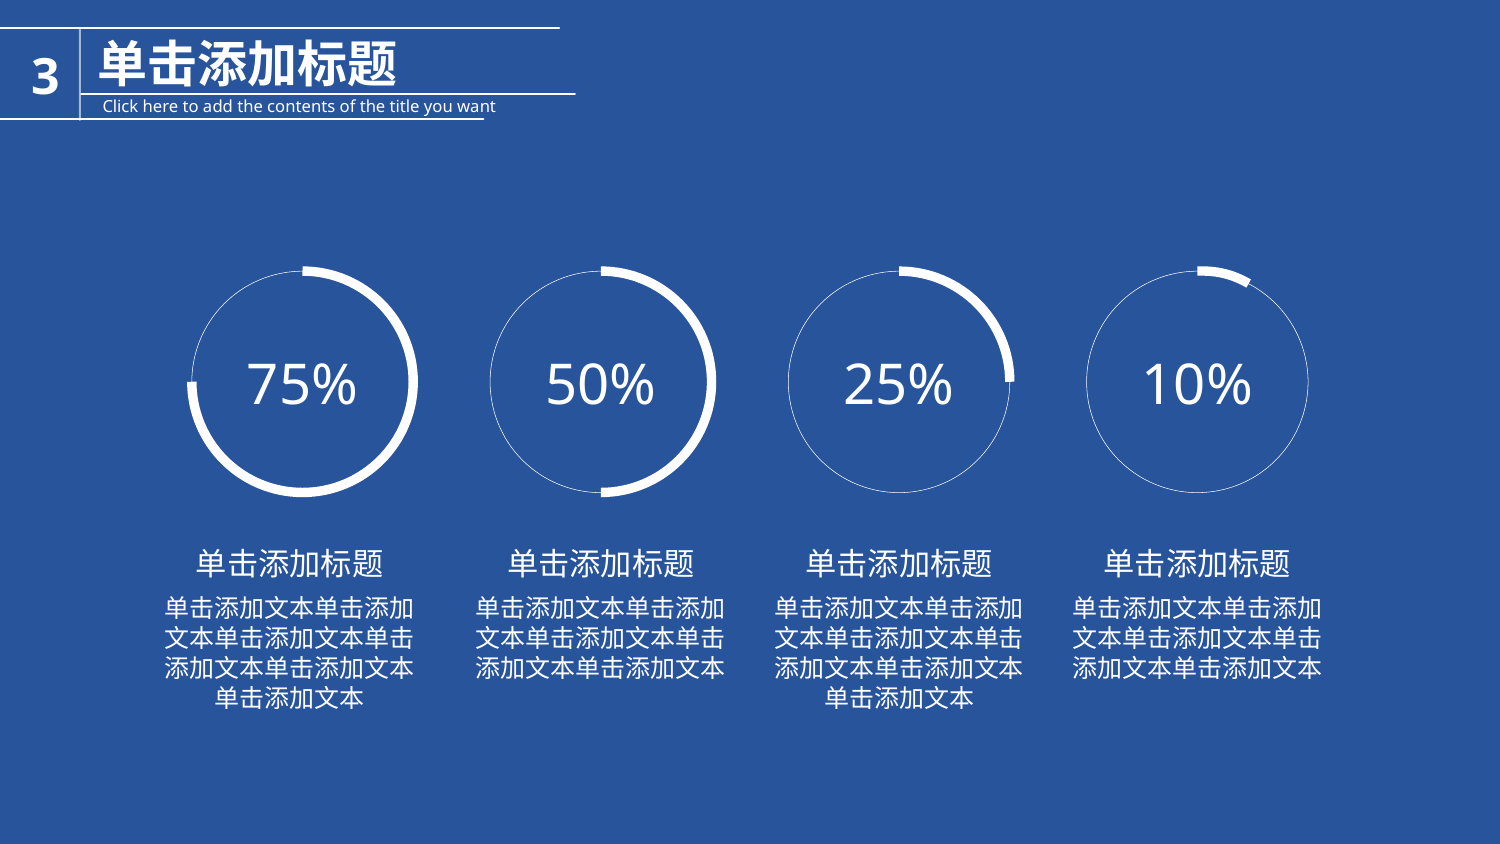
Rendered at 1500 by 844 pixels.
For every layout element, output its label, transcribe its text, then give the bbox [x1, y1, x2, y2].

text_box 10% [1085, 270, 1310, 494]
text_box 单击添加标题 单击添加文本单击添加 文本单击添加文本单击 添加文本单击添加文本 [460, 536, 741, 690]
text_box 3 [16, 36, 66, 112]
text_box 50% [489, 270, 600, 494]
text_box 25% [787, 270, 1011, 494]
text_box 单击添加标题 单击添加文本单击添加 文本单击添加文本单击 添加文本单击添加文本 单击添加文本 [759, 536, 1039, 720]
text_box 单击添加标题 单击添加文本单击添加 文本单击添加文本单击 添加文本单击添加文本 单击添加文本 [149, 536, 430, 720]
text_box 75% [190, 270, 302, 381]
text_box 单击添加标题 [82, 29, 413, 94]
text_box Click here to add the contents of the title you want [87, 95, 512, 124]
text_box [600, 270, 713, 494]
text_box 单击添加标题 单击添加文本单击添加 文本单击添加文本单击 添加文本单击添加文本 [1057, 536, 1338, 690]
text_box [190, 270, 415, 494]
text_box Click here to add the contents of the title you want [87, 88, 512, 94]
text_box [1197, 269, 1250, 285]
text_box [899, 270, 1011, 382]
